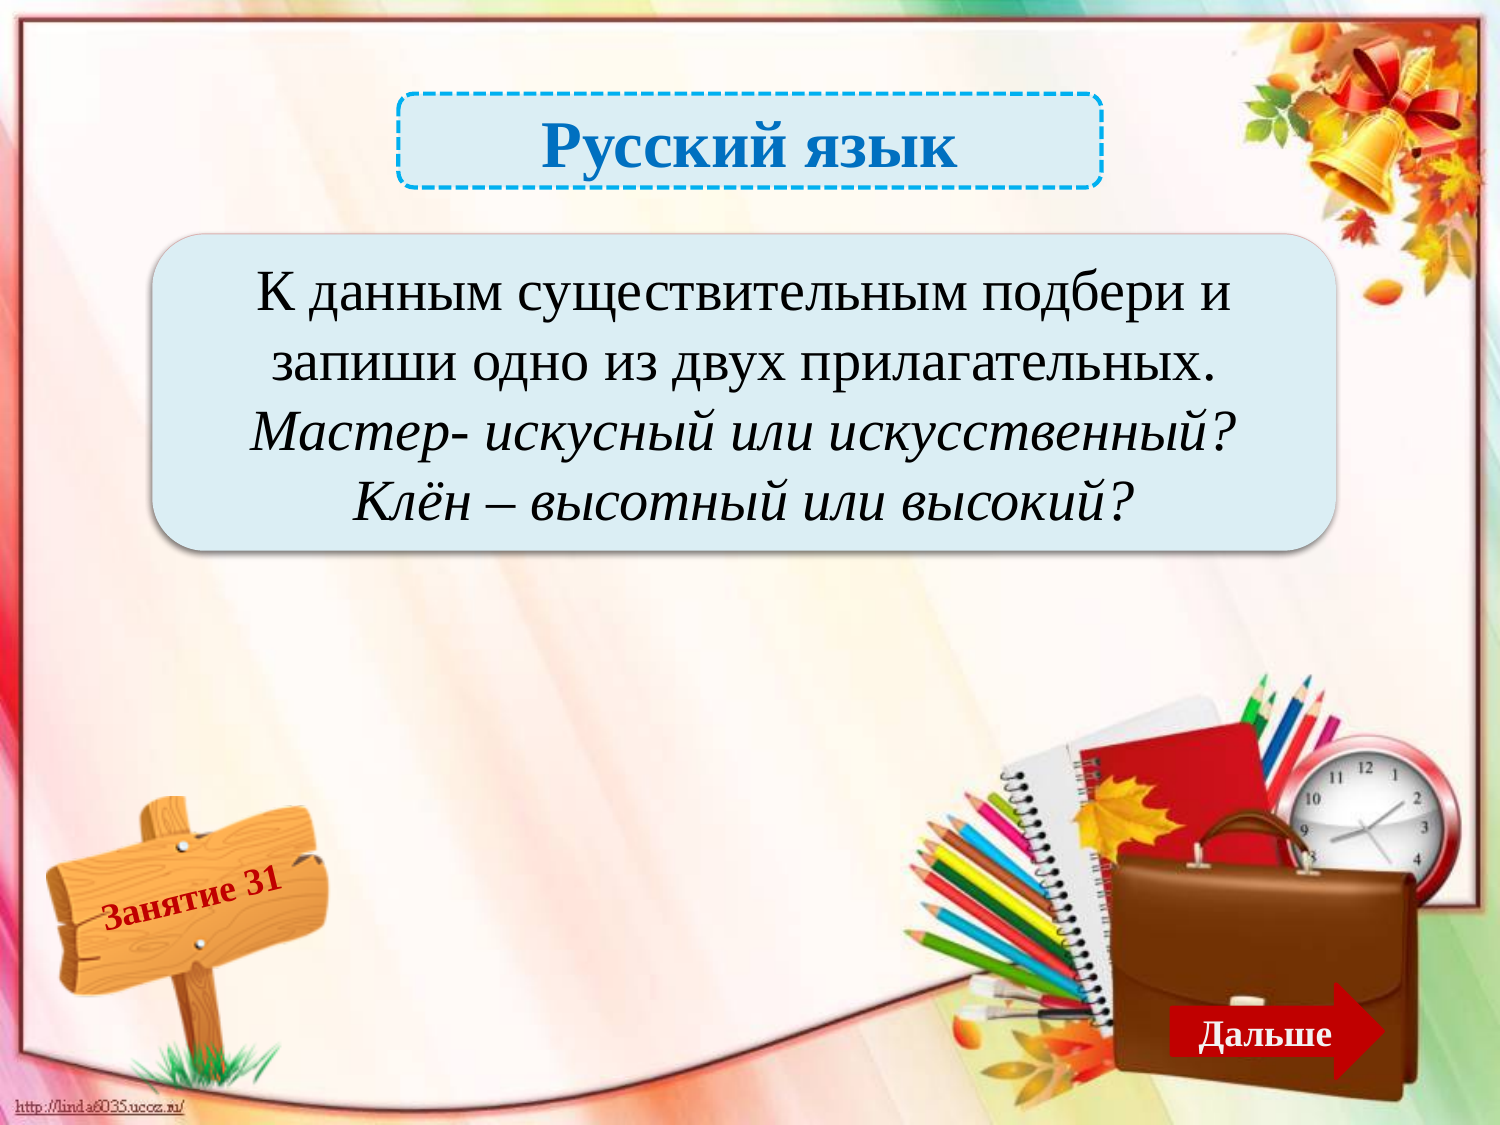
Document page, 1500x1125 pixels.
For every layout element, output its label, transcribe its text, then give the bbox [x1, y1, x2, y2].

text_box [150, 232, 1338, 553]
picture [0, 0, 1500, 1125]
text_box Дальше [1169, 982, 1385, 1081]
text_box Русский язык [396, 91, 1104, 190]
